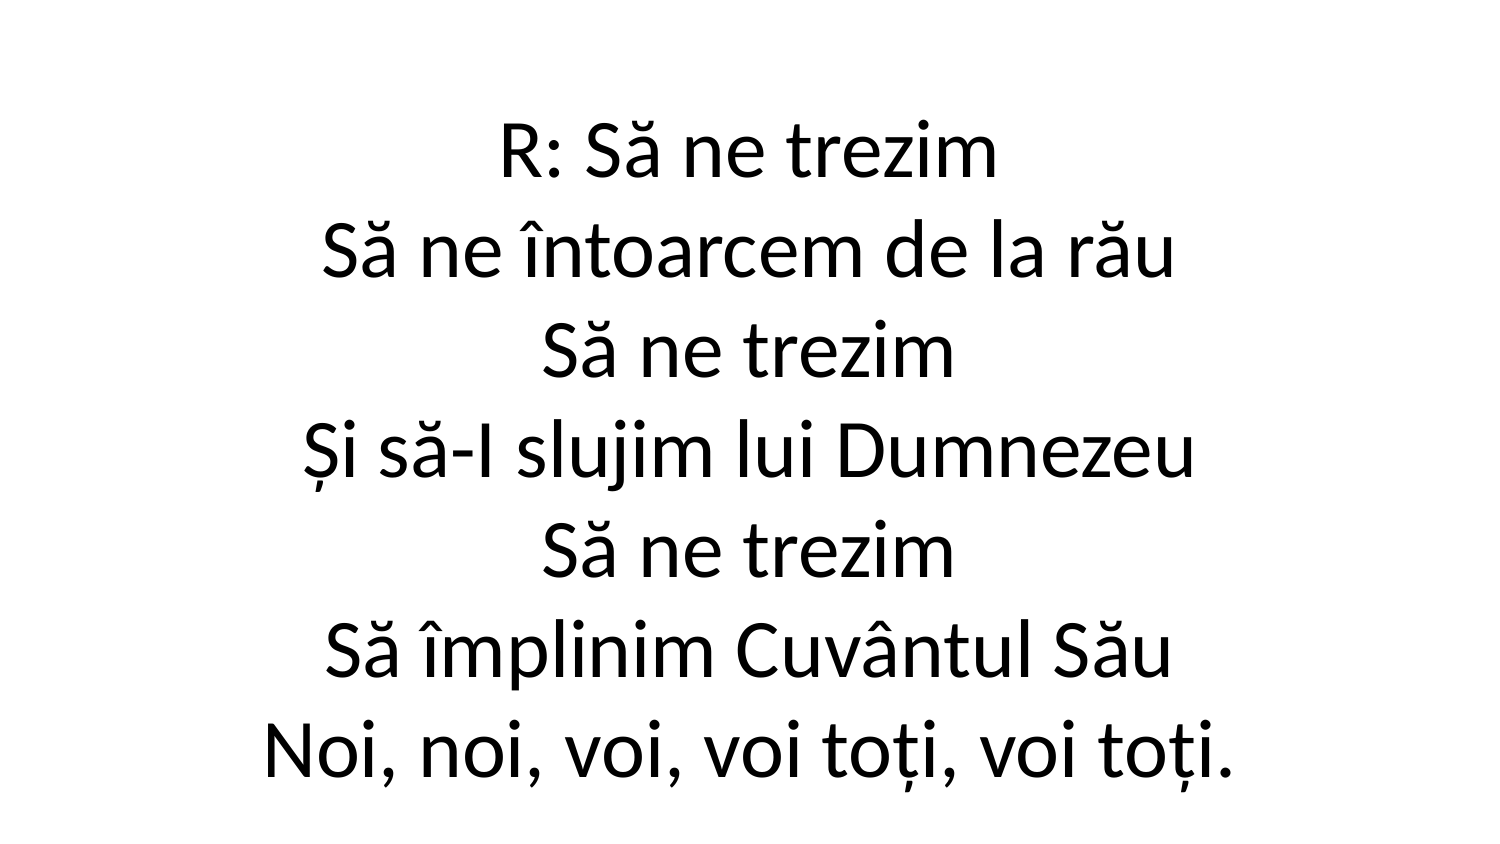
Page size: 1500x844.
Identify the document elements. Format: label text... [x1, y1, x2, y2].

text_box R: Să ne trezim Să ne întoarcem de la rău Să ne trezim Și să-I slujim lui Dumnezeu Să ne trezim Să împlinim Cuvântul Său Noi, noi, voi, voi toți, voi toți. [247, 42, 1253, 802]
